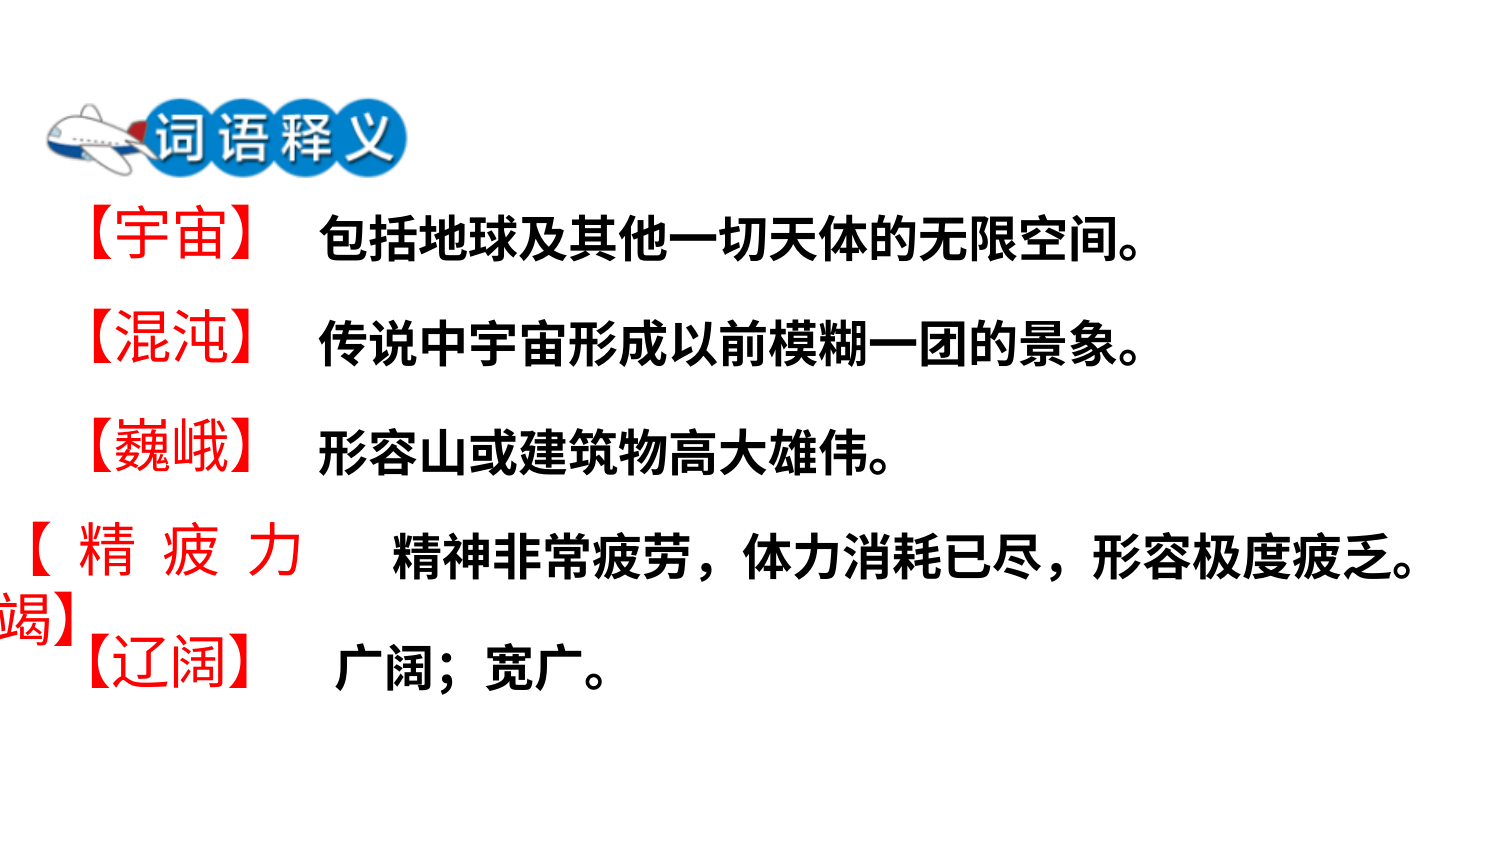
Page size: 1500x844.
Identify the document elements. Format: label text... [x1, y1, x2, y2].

text_box 【辽阔】 [38, 618, 319, 703]
text_box 精神非常疲劳，体力消耗已尽，形容极度疲乏。 [378, 505, 1473, 593]
text_box 【巍峨】 [40, 402, 303, 487]
text_box 【宇宙】 [40, 196, 304, 274]
picture [39, 93, 417, 189]
text_box 传说中宇宙形成以前模糊一团的景象。 [303, 292, 1341, 380]
text_box 形容山或建筑物高大雄伟。 [303, 402, 1398, 489]
text_box 广阔；宽广。 [319, 617, 1192, 704]
text_box 【精疲力竭】 [0, 505, 320, 661]
text_box 包括地球及其他一切天体的无限空间。 [303, 188, 1307, 276]
text_box 【混沌】 [40, 292, 303, 378]
